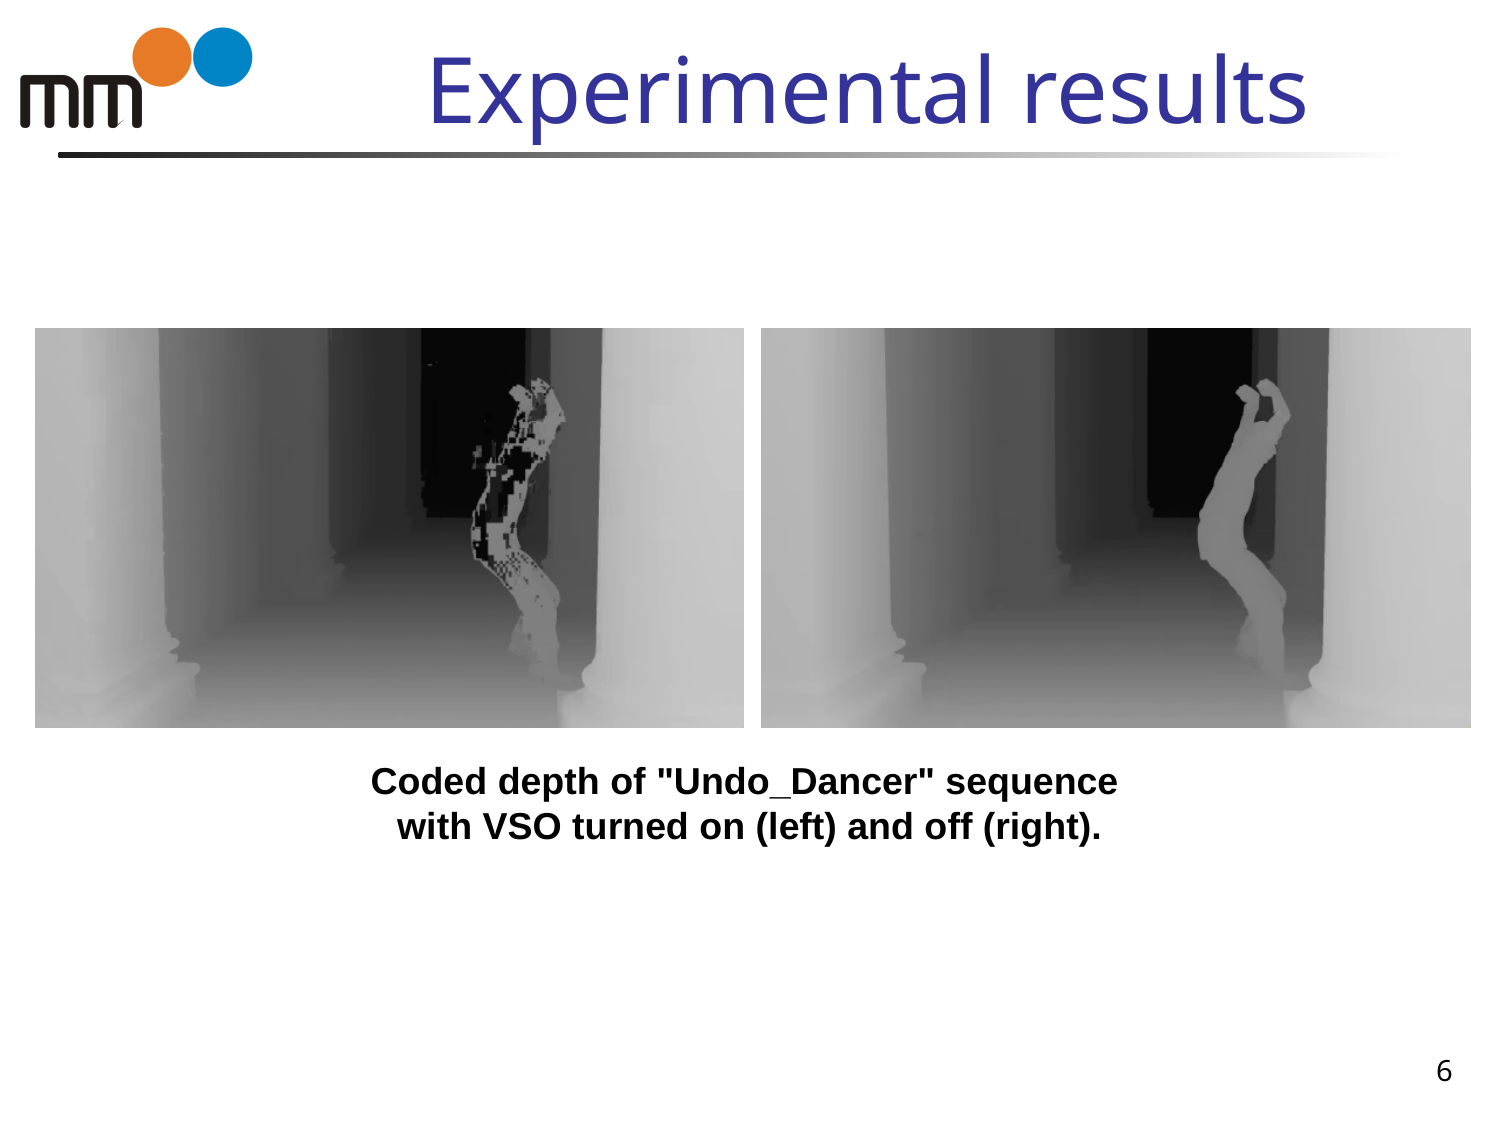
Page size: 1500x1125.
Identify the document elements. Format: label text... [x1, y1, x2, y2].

slide_number 6 [1154, 1023, 1468, 1100]
picture [34, 327, 744, 728]
title Experimental results [269, 23, 1468, 150]
picture [761, 327, 1471, 728]
text_box Coded depth of "Undo_Dancer" sequence with VSO turned on (left) and off (right). [35, 749, 1465, 855]
